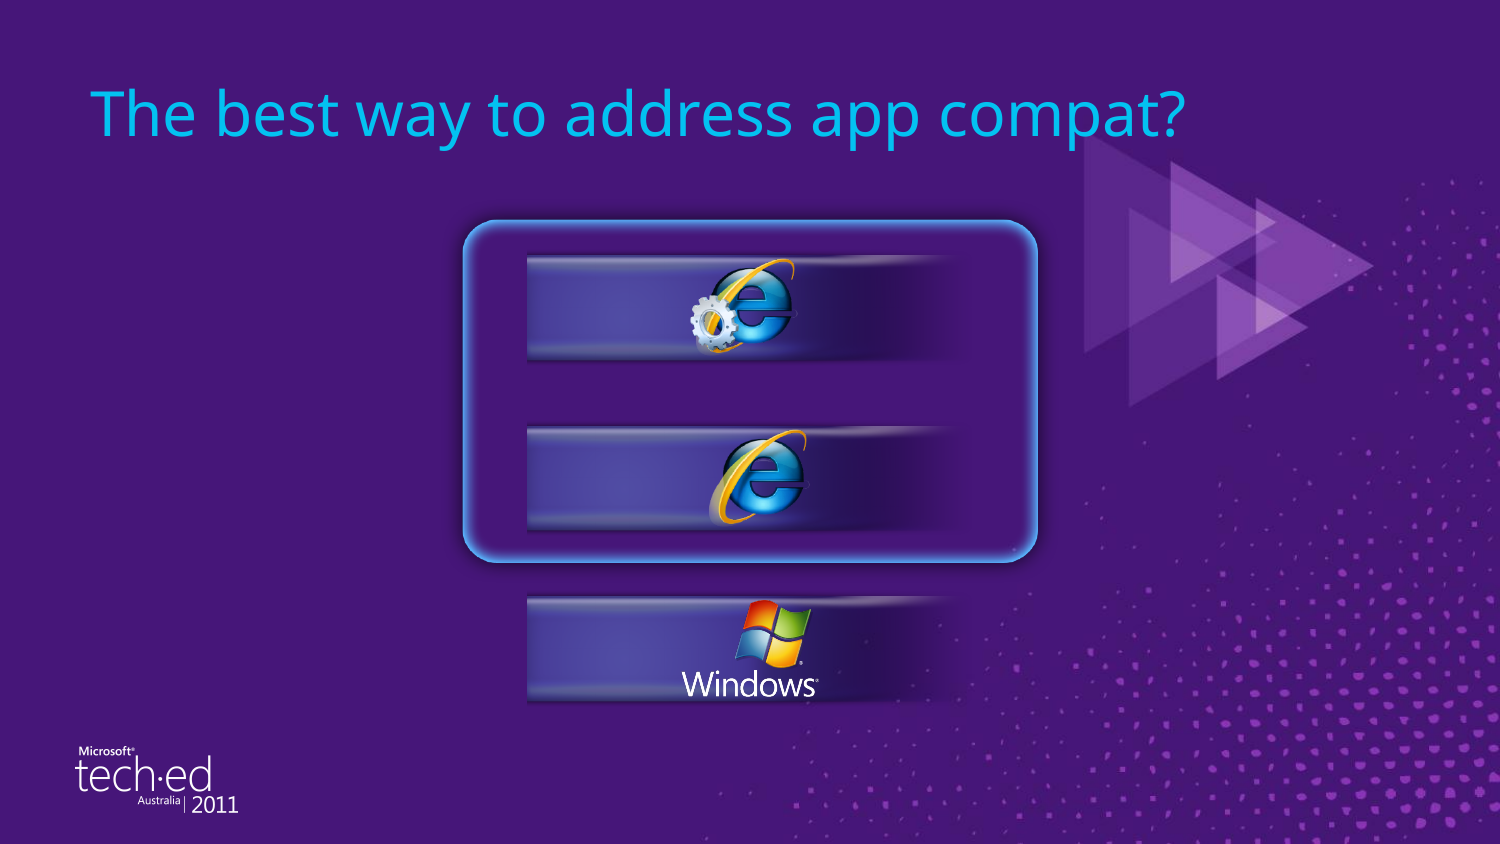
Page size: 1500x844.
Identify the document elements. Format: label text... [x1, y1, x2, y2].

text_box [441, 199, 1059, 707]
picture [0, 0, 1500, 844]
title The best way to address app compat? [75, 40, 1425, 182]
